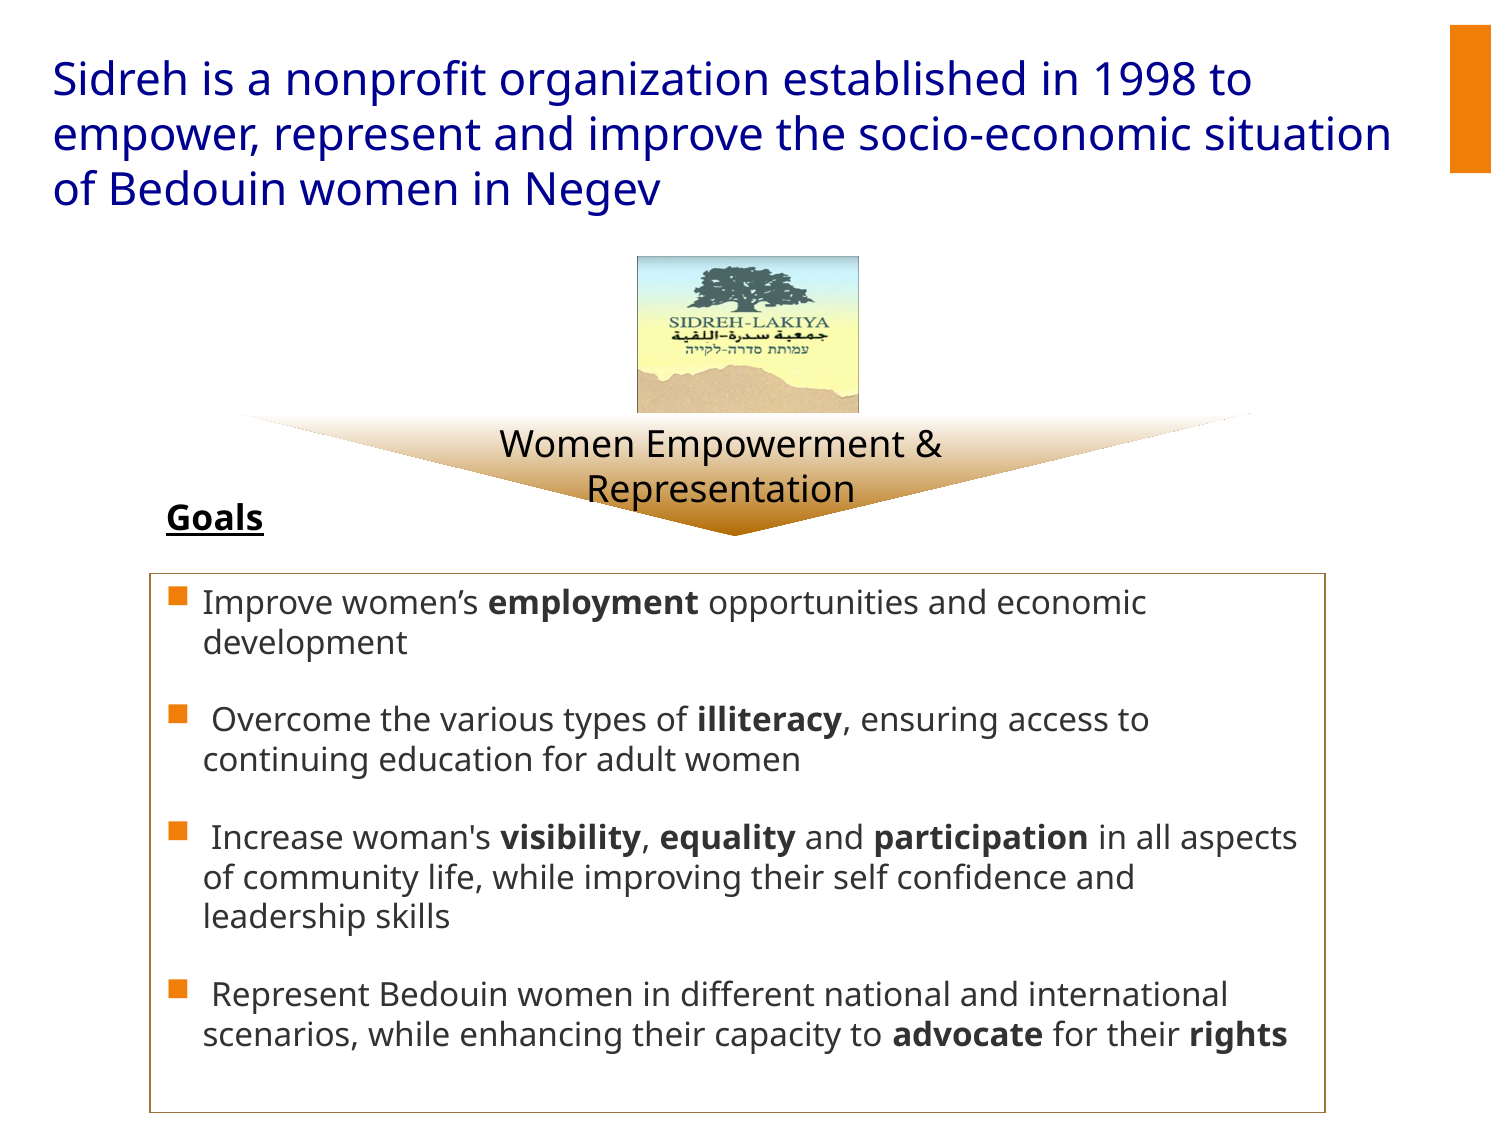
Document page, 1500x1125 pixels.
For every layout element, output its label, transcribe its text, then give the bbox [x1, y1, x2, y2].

picture [636, 256, 859, 413]
text_box [237, 412, 460, 468]
text_box Sidreh is a nonprofit organization established in 1998 to empower, represent and improve the socio-economic situation of Bedouin women in Negev [37, 42, 1461, 223]
list Improve women’s employment opportunities and economic development Overcome the various types of illiteracy, ensuring access to continuing education for adult women Increase woman's visibility, equality and participation in all aspects of community life, while improving their self confidence and leadership skills Represent Bedouin women in different national and international scenarios, while enhancing their capacity to advocate for their rights [149, 573, 1326, 1113]
text_box Goals [151, 487, 279, 545]
text_box Women Empowerment & Representation [460, 412, 982, 518]
text_box [661, 518, 812, 537]
text_box [982, 412, 1251, 478]
